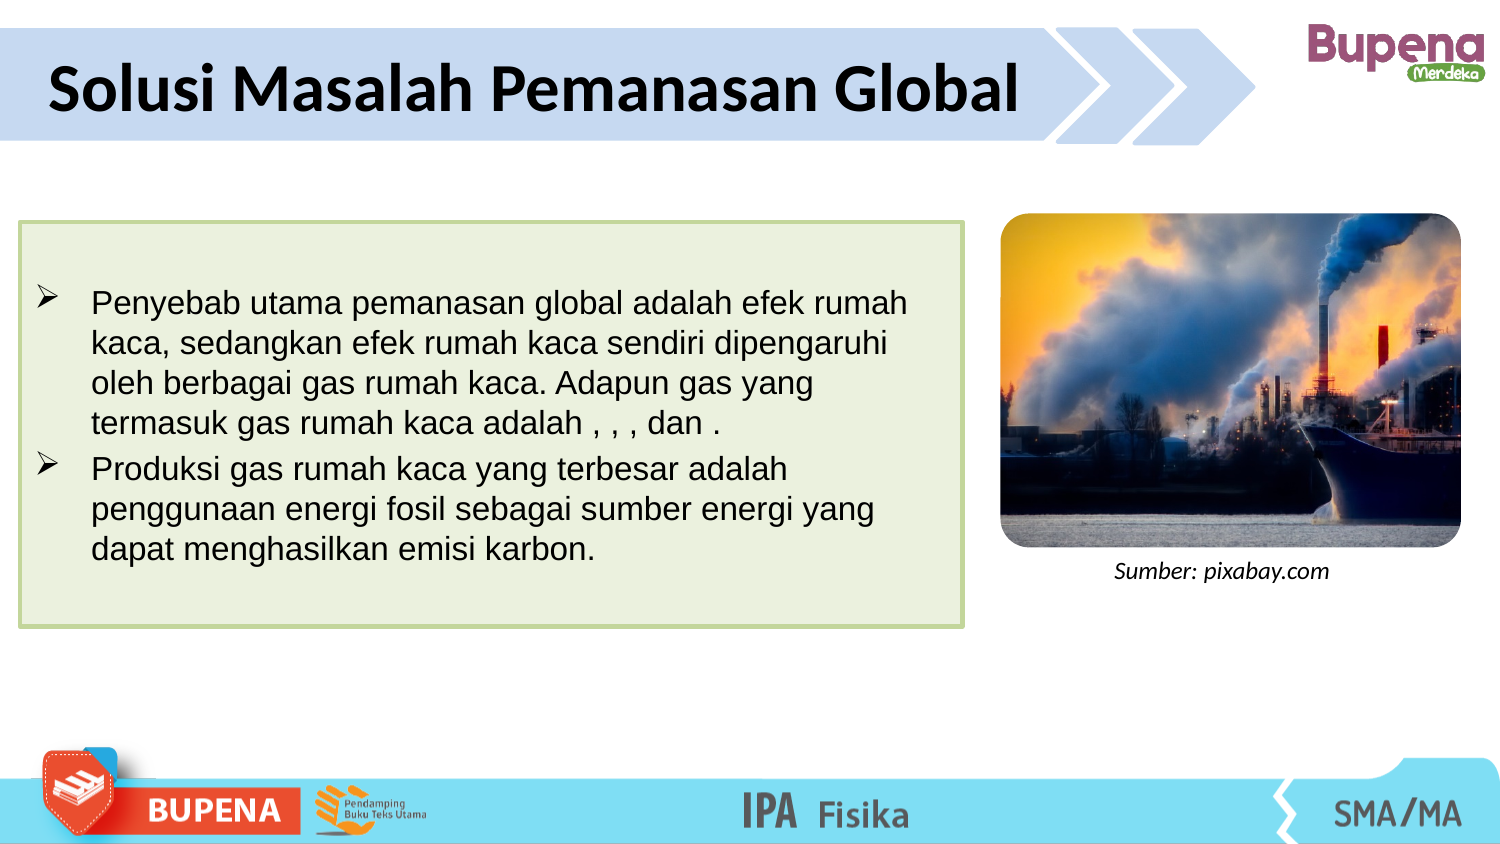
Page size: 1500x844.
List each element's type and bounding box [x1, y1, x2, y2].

picture [0, 734, 1500, 844]
text_box [1000, 213, 1462, 608]
picture [1299, 21, 1494, 85]
text_box [0, 27, 1314, 142]
